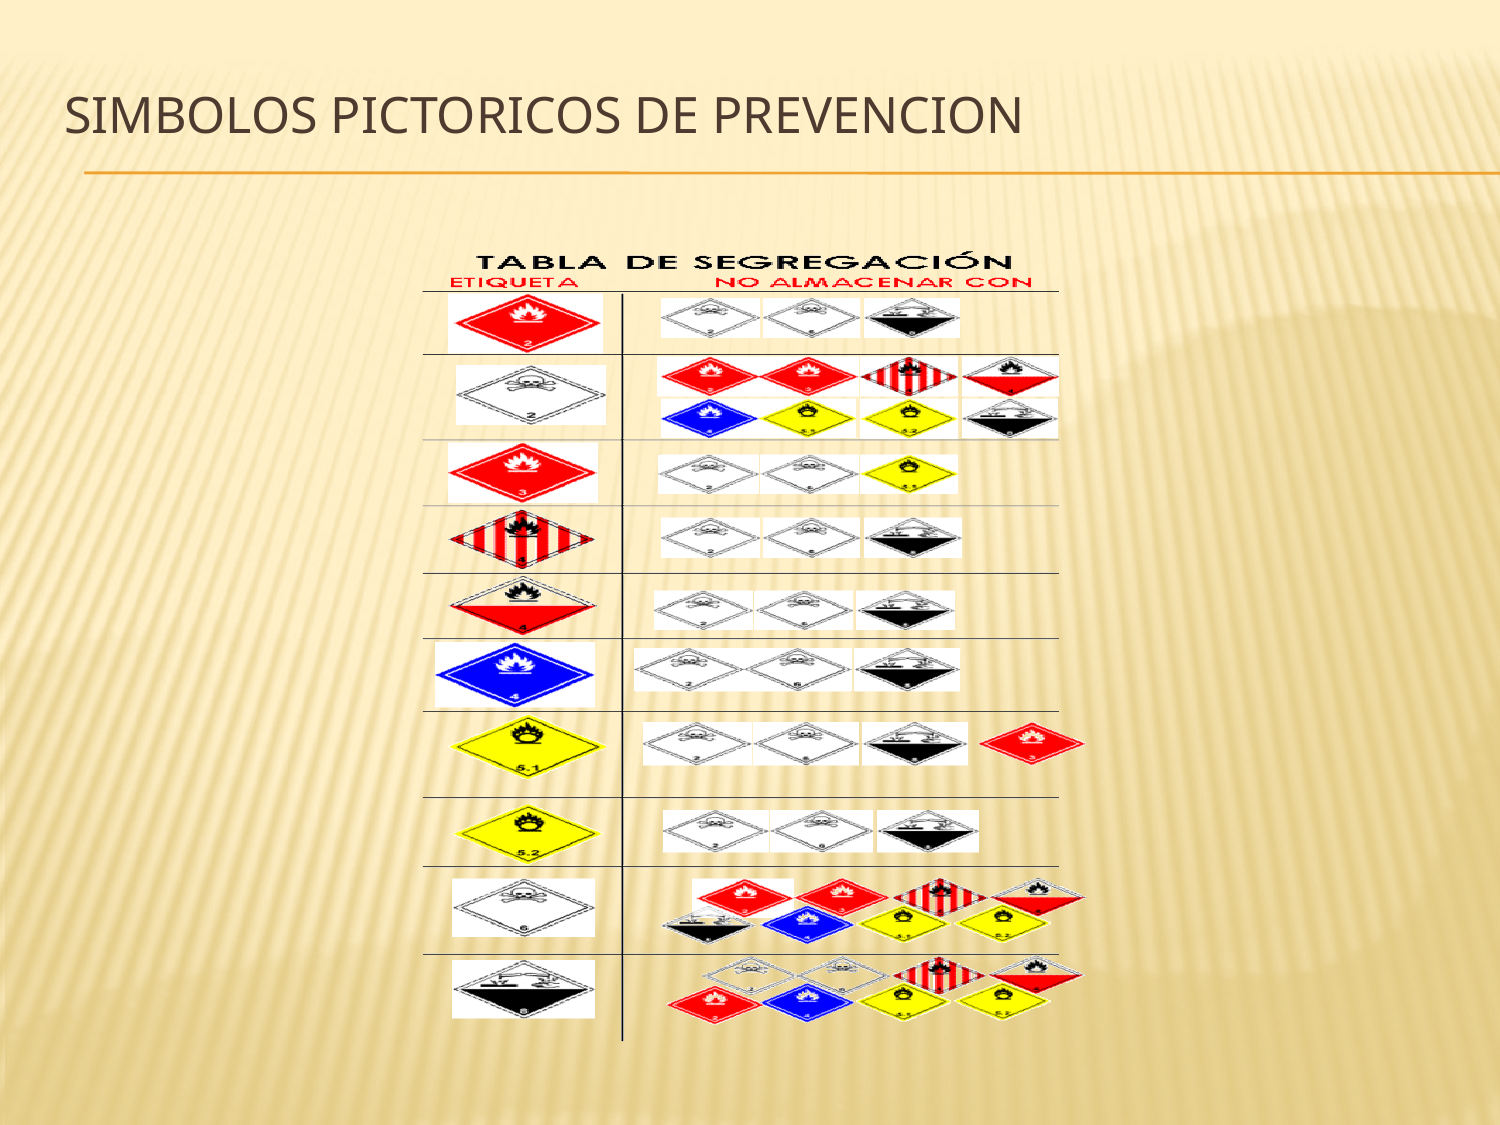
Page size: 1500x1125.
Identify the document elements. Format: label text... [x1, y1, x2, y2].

title Simbolos pictoricos de prevencion [49, 75, 1475, 213]
picture [421, 245, 1091, 1044]
